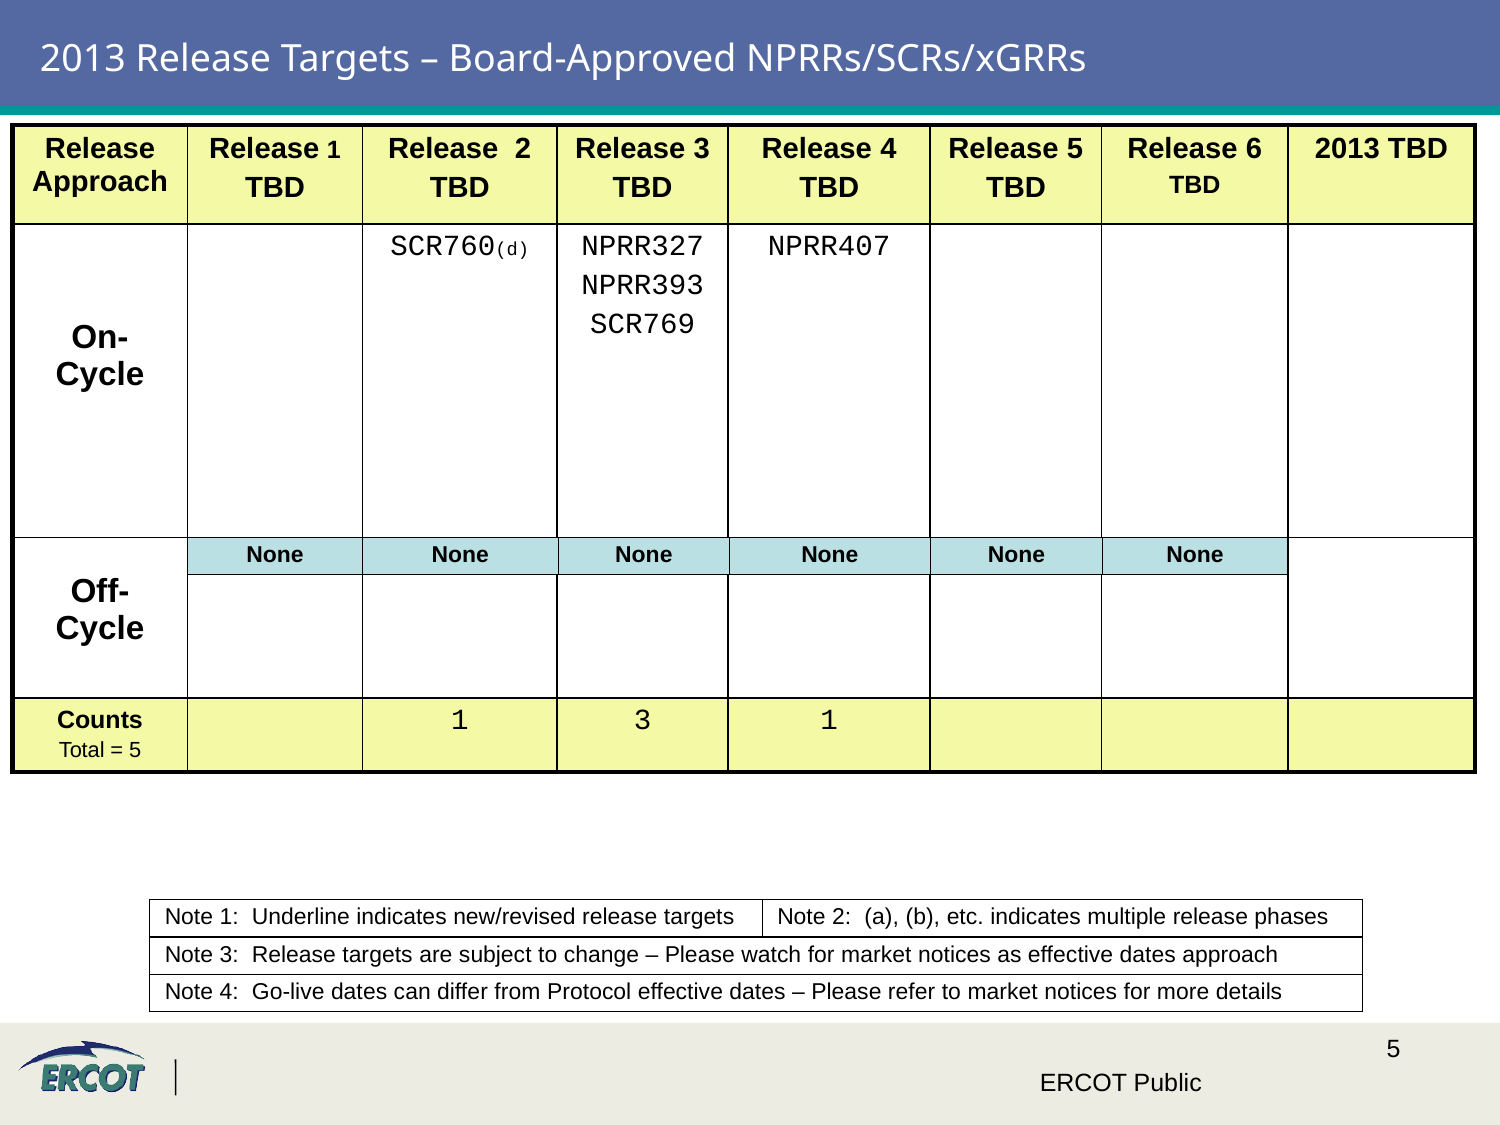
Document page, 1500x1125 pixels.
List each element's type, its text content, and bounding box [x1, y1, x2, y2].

table_cell [931, 225, 1101, 537]
table_cell [1289, 225, 1473, 537]
text_box None [730, 537, 930, 575]
text_box Note 4: Go-live dates can differ from Protocol effective dates – Please refer to market notices for more details [149, 974, 1363, 1012]
table_header Release 5 TBD [931, 127, 1101, 223]
table_cell [1102, 225, 1287, 537]
table_header Release 2 TBD [363, 127, 556, 223]
title 2013 Release Targets – Board-Approved NPRRs/SCRs/xGRRs [24, 0, 1351, 113]
table_header Release 3 TBD [558, 127, 727, 223]
table_cell [1289, 538, 1473, 697]
text_box None [363, 537, 558, 575]
table_header Release 4 TBD [729, 127, 929, 223]
table_cell 1 [363, 699, 556, 770]
table_header Release Approach [15, 127, 187, 223]
table_header 2013 TBD [1289, 127, 1473, 223]
table_cell [931, 699, 1101, 770]
table_cell [1102, 699, 1287, 770]
text_box Note 3: Release targets are subject to change – Please watch for market notices as effective dates approach [149, 937, 1363, 974]
table_cell NPRR407 [729, 225, 929, 537]
table_cell SCR760(d) [363, 225, 556, 537]
table_cell NPRR327 NPRR393 SCR769 [558, 225, 727, 537]
table_cell [1289, 699, 1473, 770]
table_cell On-Cycle [15, 225, 187, 537]
text_box Note 2: (a), (b), etc. indicates multiple release phases [762, 899, 1363, 937]
table_cell [188, 699, 362, 770]
text_box Note 1: Underline indicates new/revised release targets [149, 899, 762, 937]
table_cell [188, 575, 362, 697]
text_box None [930, 537, 1103, 575]
table_cell [363, 575, 556, 697]
table_header Release 1 TBD [188, 127, 362, 223]
table_cell [558, 575, 727, 697]
table_cell 1 [729, 699, 929, 770]
table_cell [931, 575, 1101, 697]
table_cell [1102, 575, 1287, 697]
picture [10, 1031, 151, 1111]
table_cell Counts Total = 5 [15, 699, 187, 770]
text_box None [1103, 537, 1288, 575]
table_cell Off-Cycle [15, 538, 187, 697]
table_cell [188, 225, 362, 537]
table_cell [729, 575, 929, 697]
table_cell 3 [558, 699, 727, 770]
text_box None [558, 537, 730, 575]
footer ERCOT Public [1025, 1059, 1438, 1125]
text_box None [187, 537, 363, 575]
table_header Release 6 TBD [1102, 127, 1287, 223]
